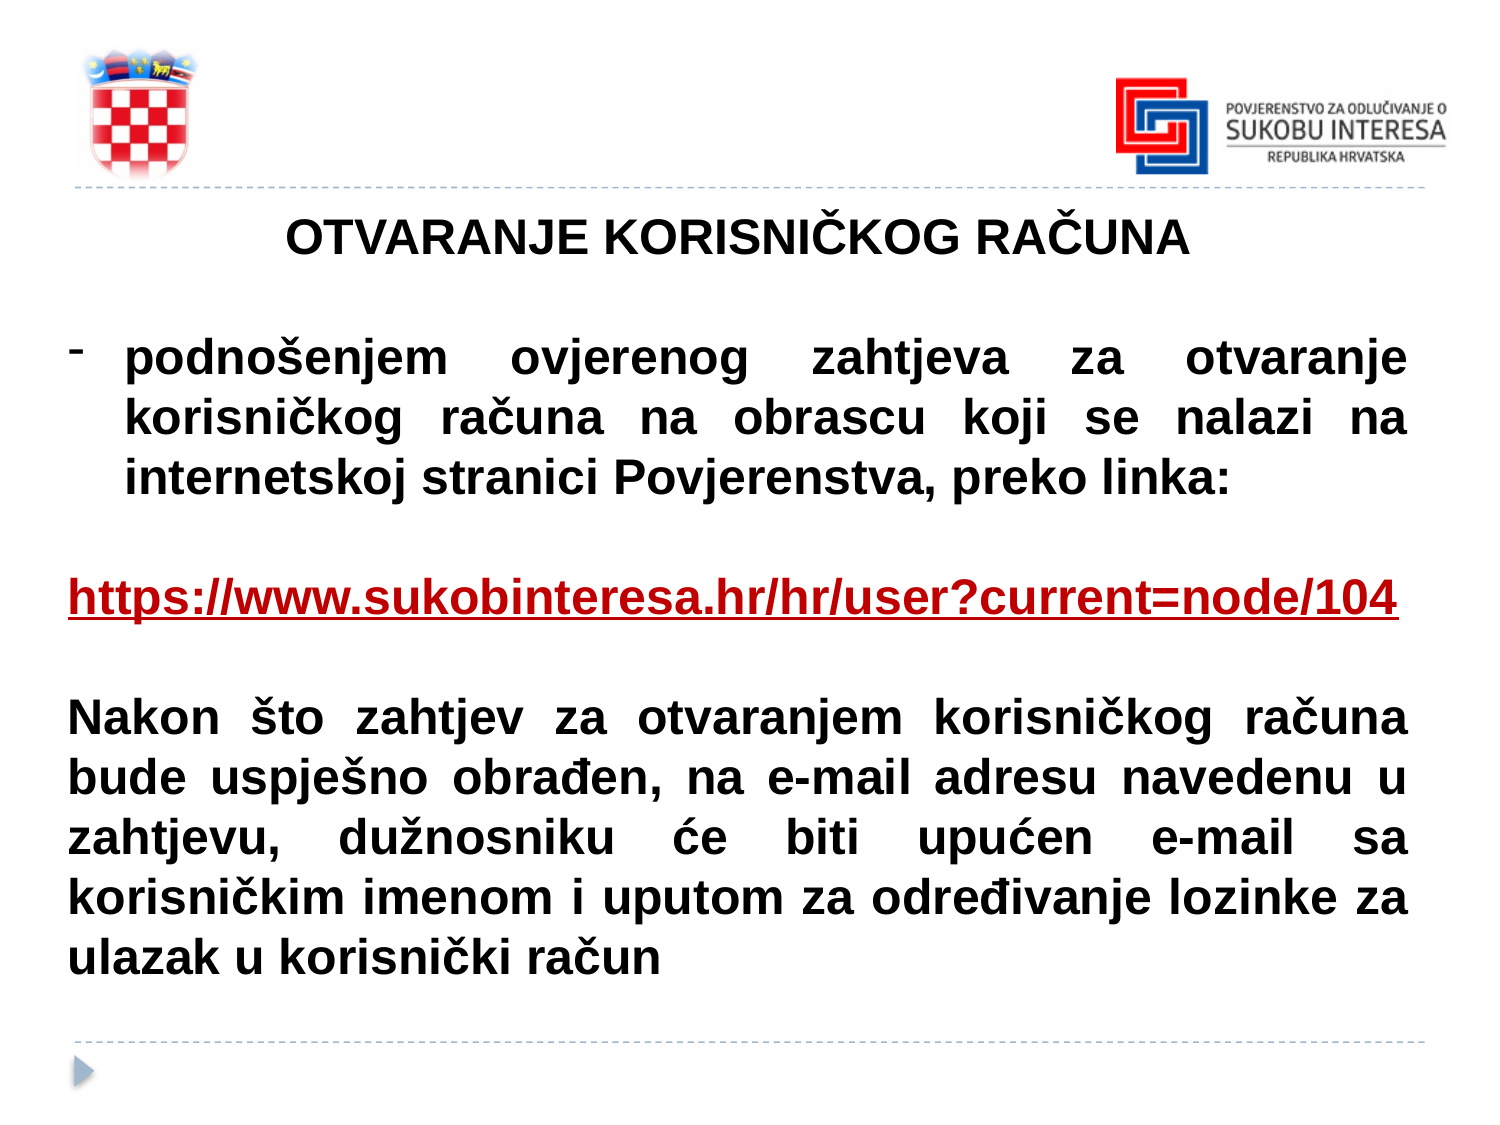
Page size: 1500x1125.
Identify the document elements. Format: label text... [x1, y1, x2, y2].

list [75, 42, 208, 185]
title [149, 30, 1500, 194]
text_box OTVARANJE KORISNIČKOG RAČUNA podnošenjem ovjerenog zahtjeva za otvaranje korisničkog računa na obrascu koji se nalazi na internetskoj stranici Povjerenstva, preko linka: https://www.sukobinteresa.hr/hr/user?current=node/104 Nakon što zahtjev za otvaranjem korisničkog računa bude uspješno obrađen, na e-mail adresu navedenu u zahtjevu, dužnosniku će biti upućen e-mail sa korisničkim imenom i uputom za određivanje lozinke za ulazak u korisnički račun [53, 196, 1424, 1052]
picture [1115, 66, 1451, 185]
